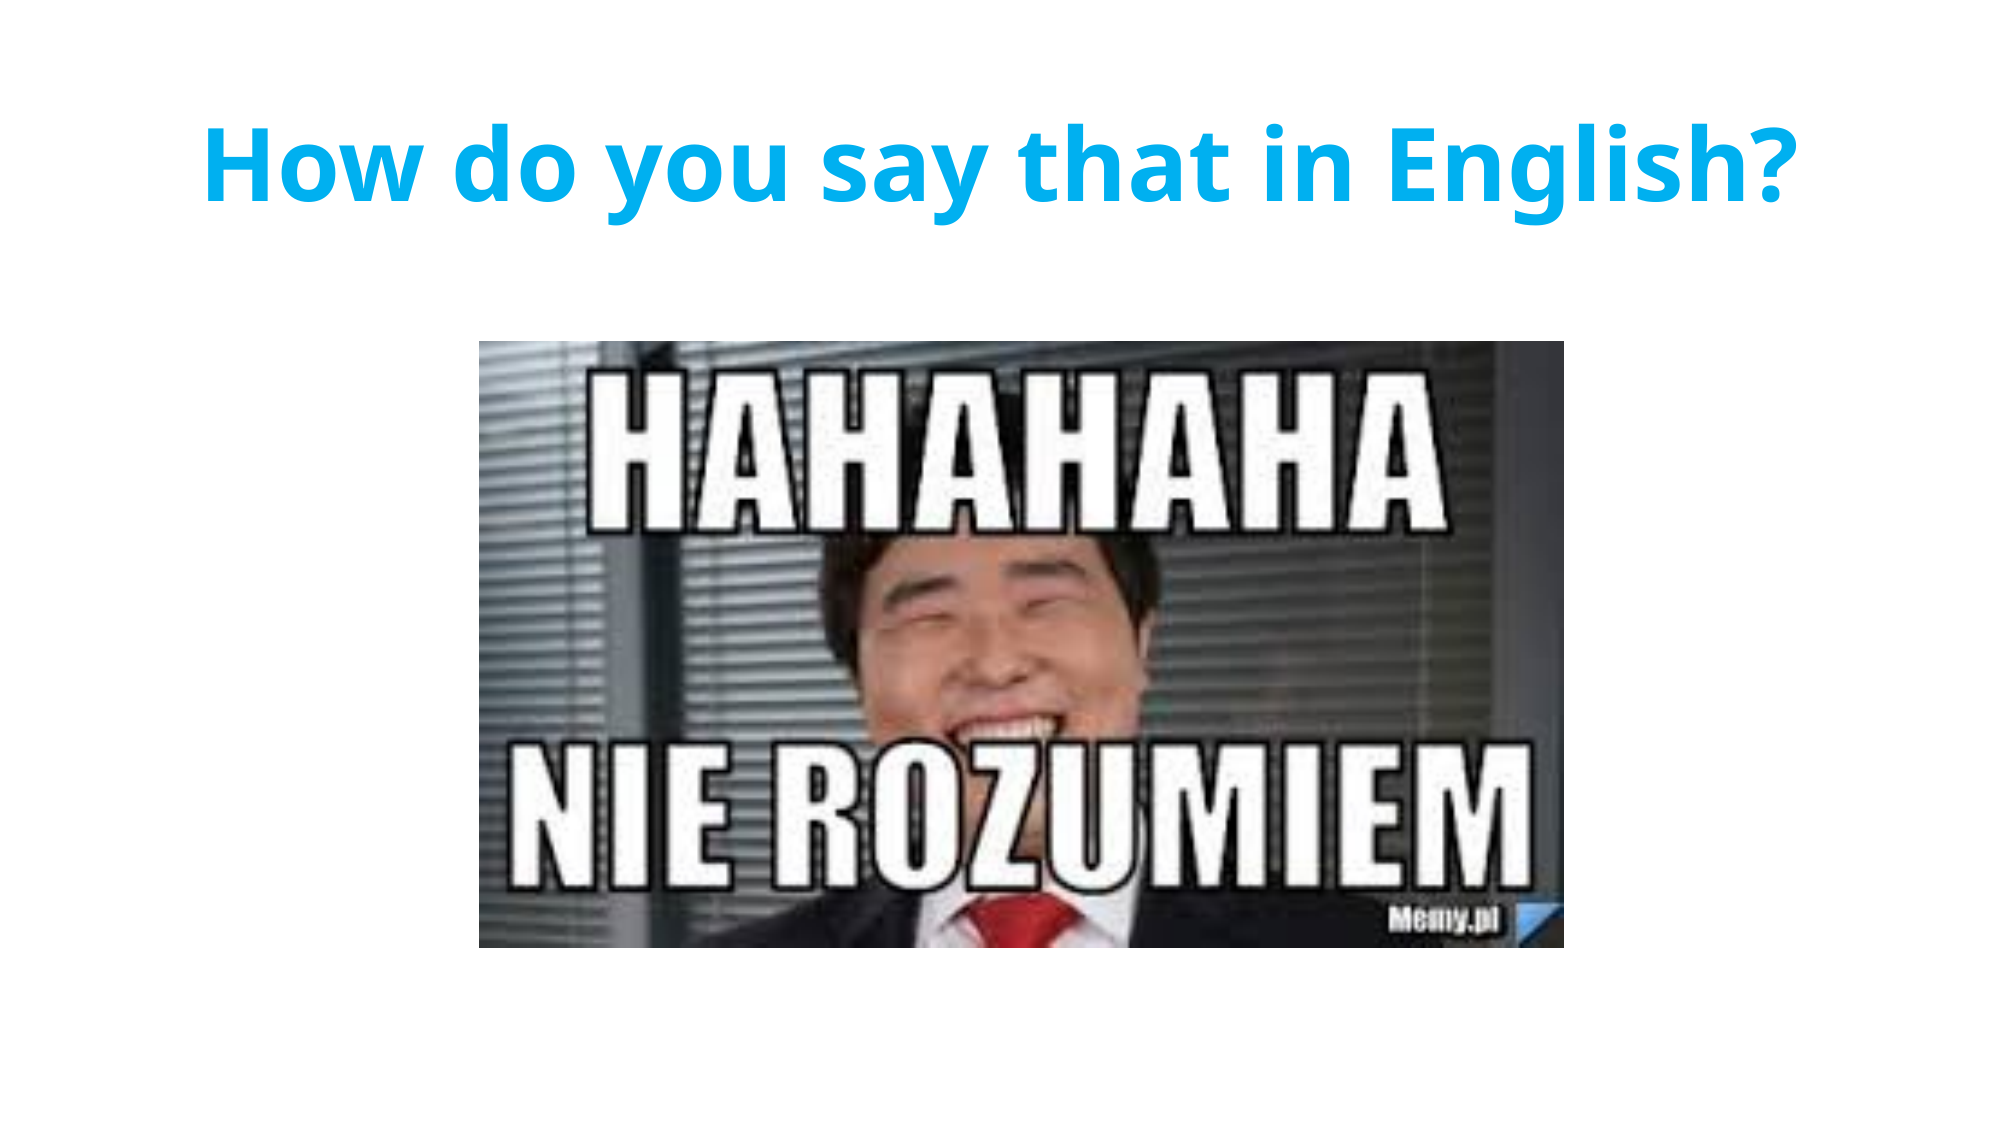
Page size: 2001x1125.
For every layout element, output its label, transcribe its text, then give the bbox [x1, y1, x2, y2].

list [479, 341, 1564, 948]
title How do you say that in English? [137, 59, 1863, 278]
